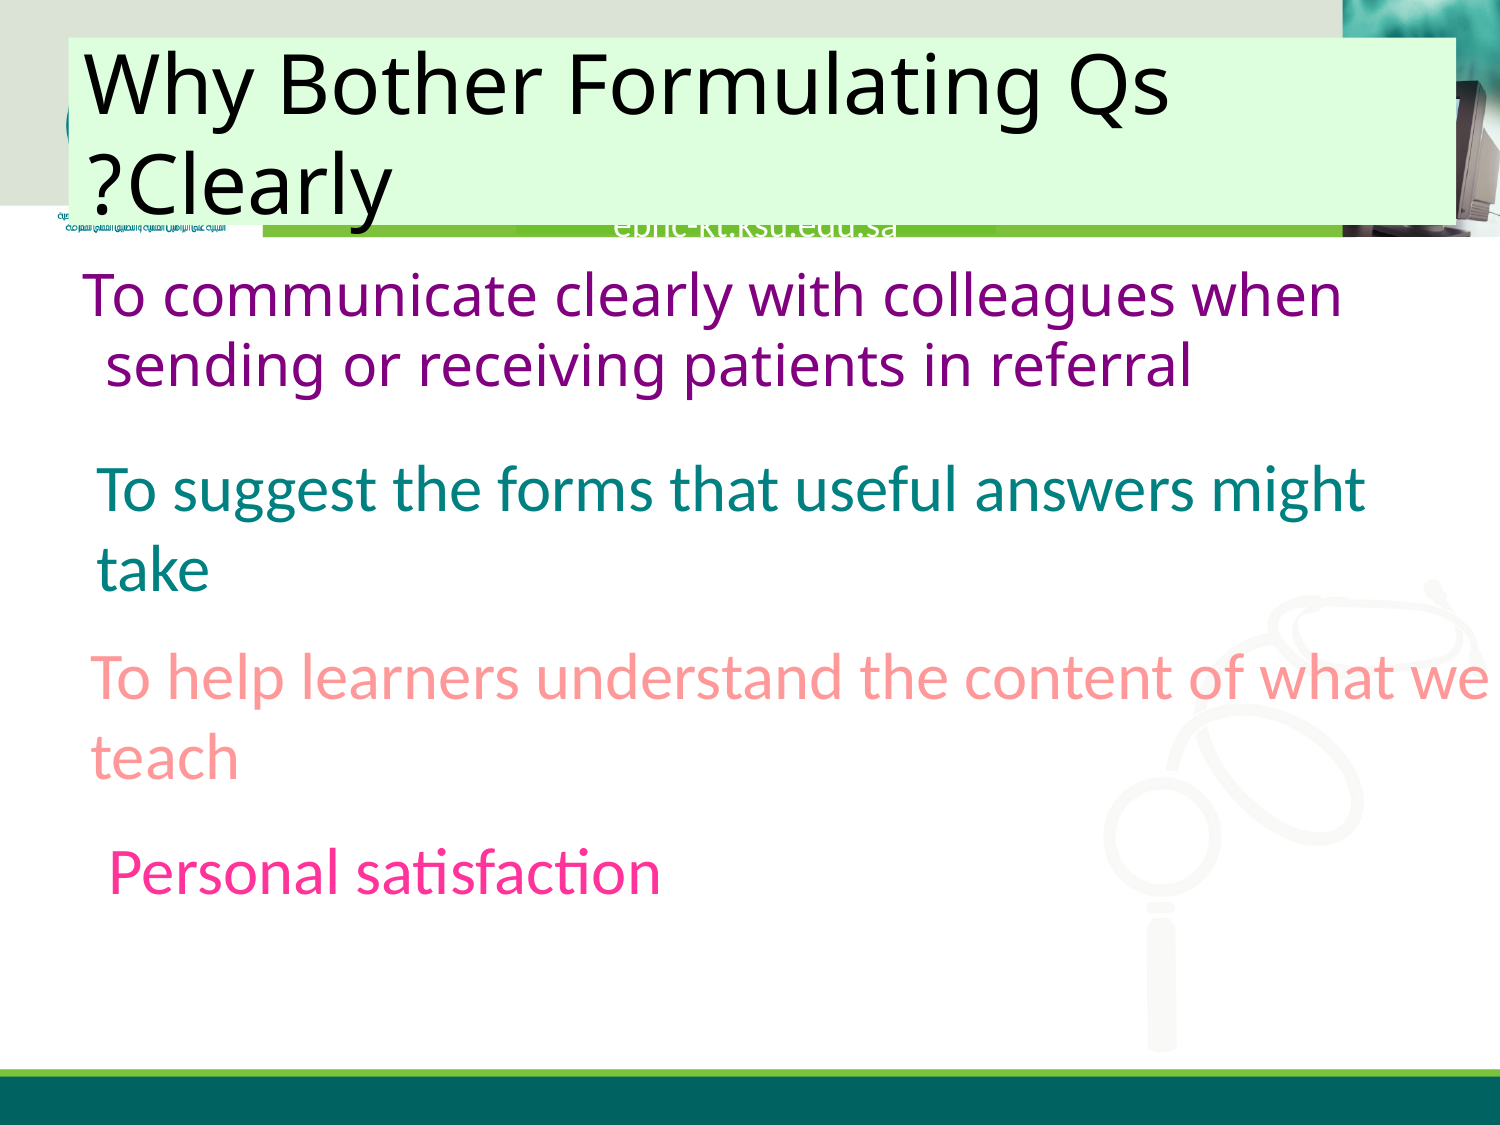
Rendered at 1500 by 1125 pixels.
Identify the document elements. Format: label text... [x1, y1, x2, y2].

text_box To help learners understand the content of what we teach [75, 624, 1500, 800]
text_box Personal satisfaction [93, 820, 857, 916]
title Why Bother Formulating Qs Clearly? [68, 37, 1457, 226]
picture [0, 0, 1500, 1125]
list To communicate clearly with colleagues when sending or receiving patients in referral [37, 249, 1388, 426]
text_box To suggest the forms that useful answers might take [81, 437, 1444, 613]
